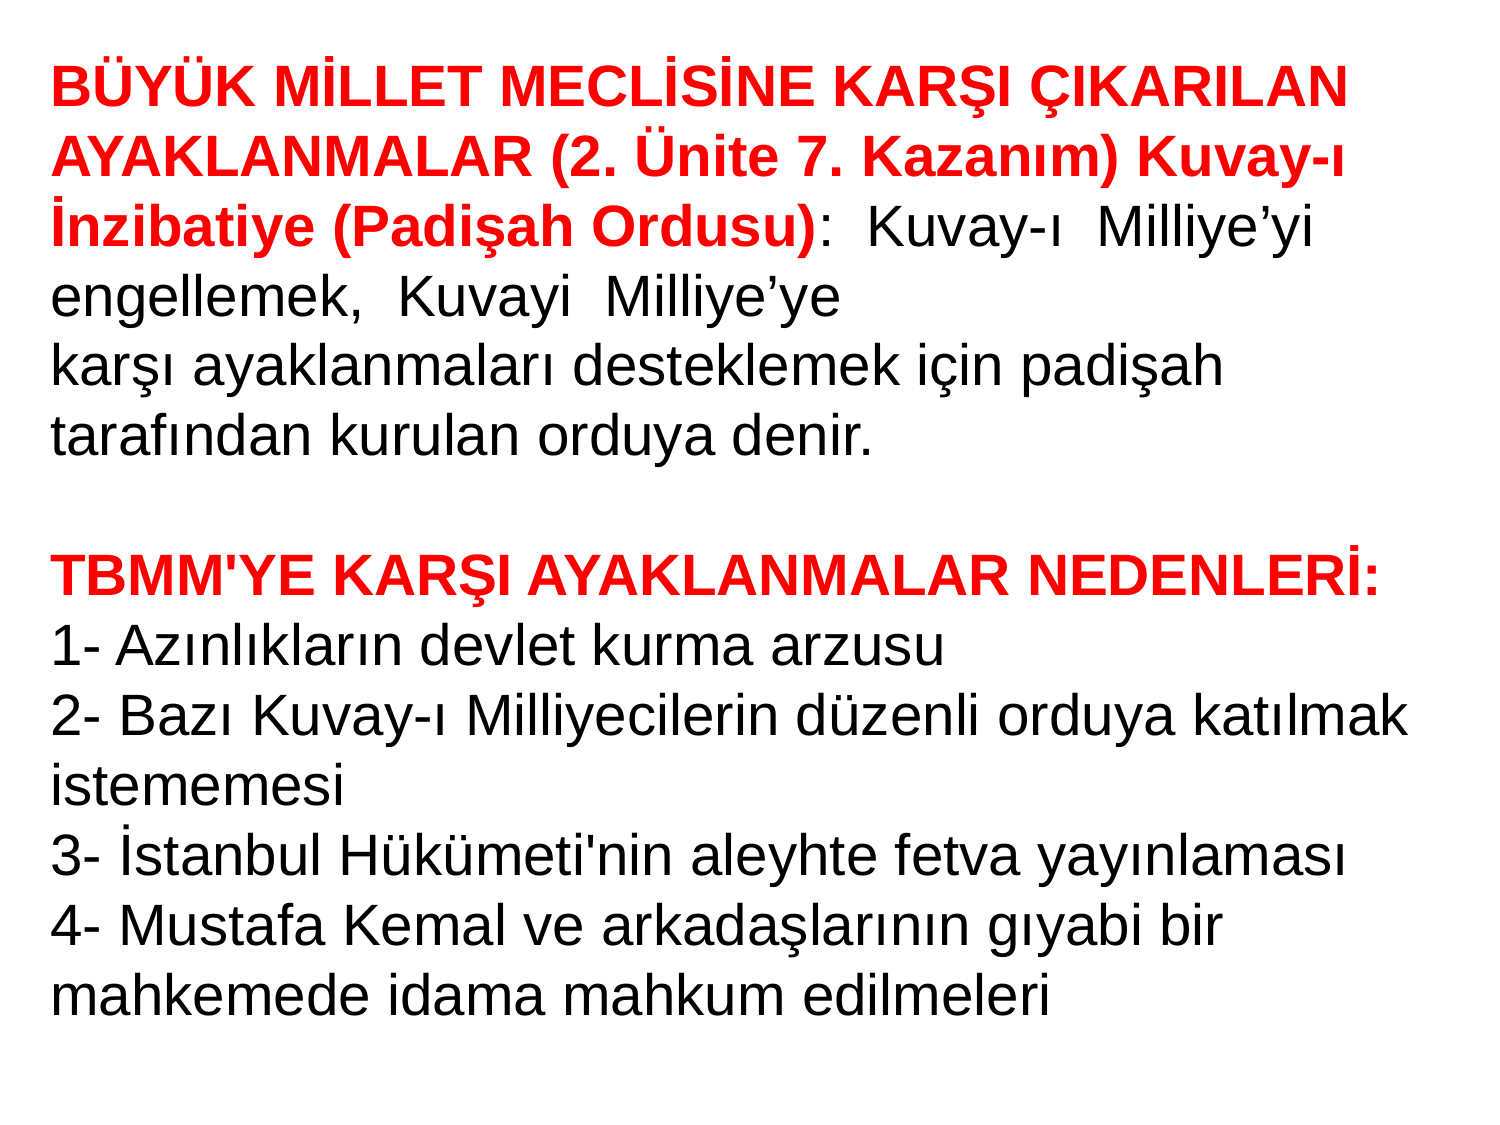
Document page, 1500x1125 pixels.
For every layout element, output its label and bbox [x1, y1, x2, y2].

text_box [35, 40, 1500, 1035]
